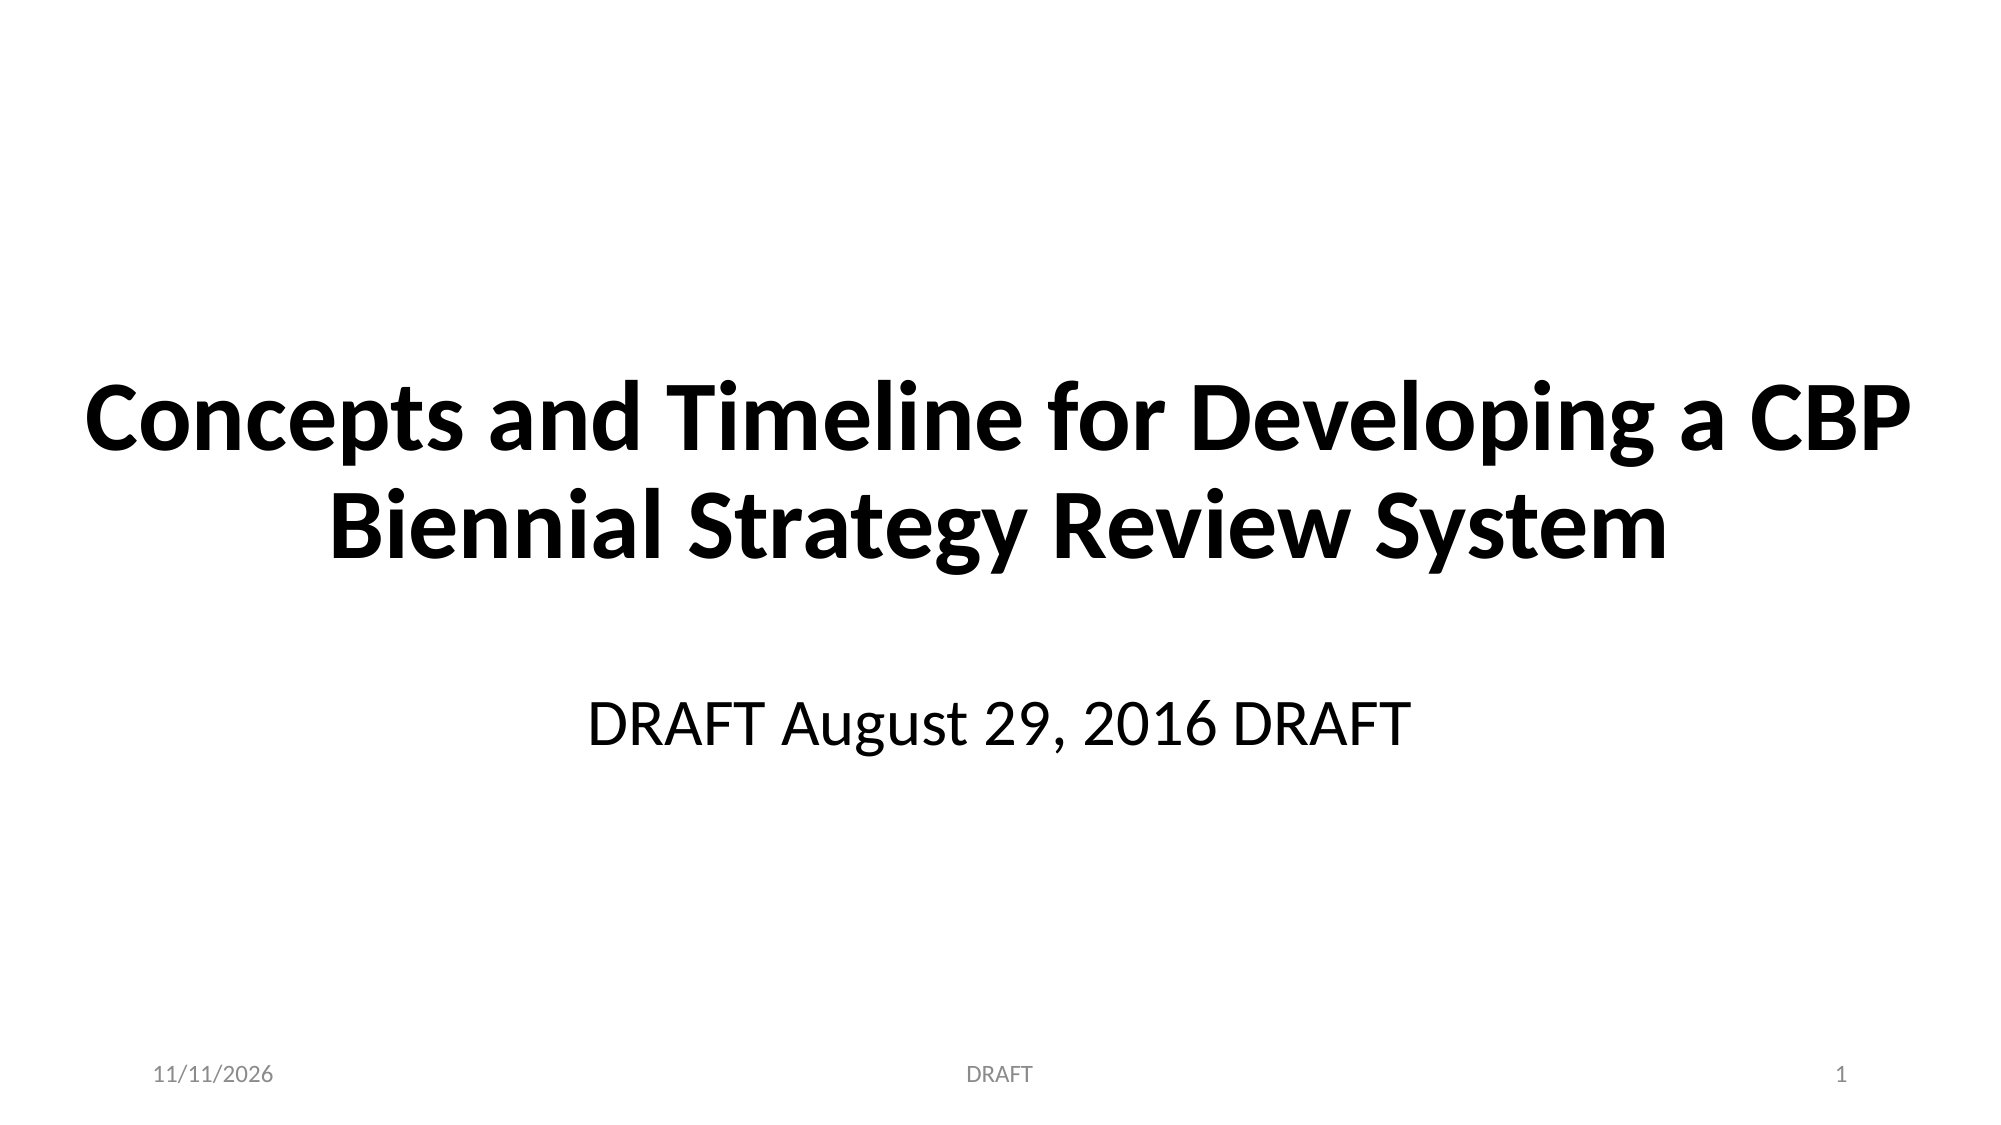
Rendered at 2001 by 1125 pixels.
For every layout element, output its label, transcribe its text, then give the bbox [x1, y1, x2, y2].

footer DRAFT [662, 1042, 1338, 1103]
title Concepts and Timeline for Developing a CBP Biennial Strategy Review System DRAFT August 29, 2016 DRAFT [0, 0, 2000, 1125]
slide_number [137, 1042, 588, 1103]
slide_number 1 [1412, 1042, 1863, 1103]
